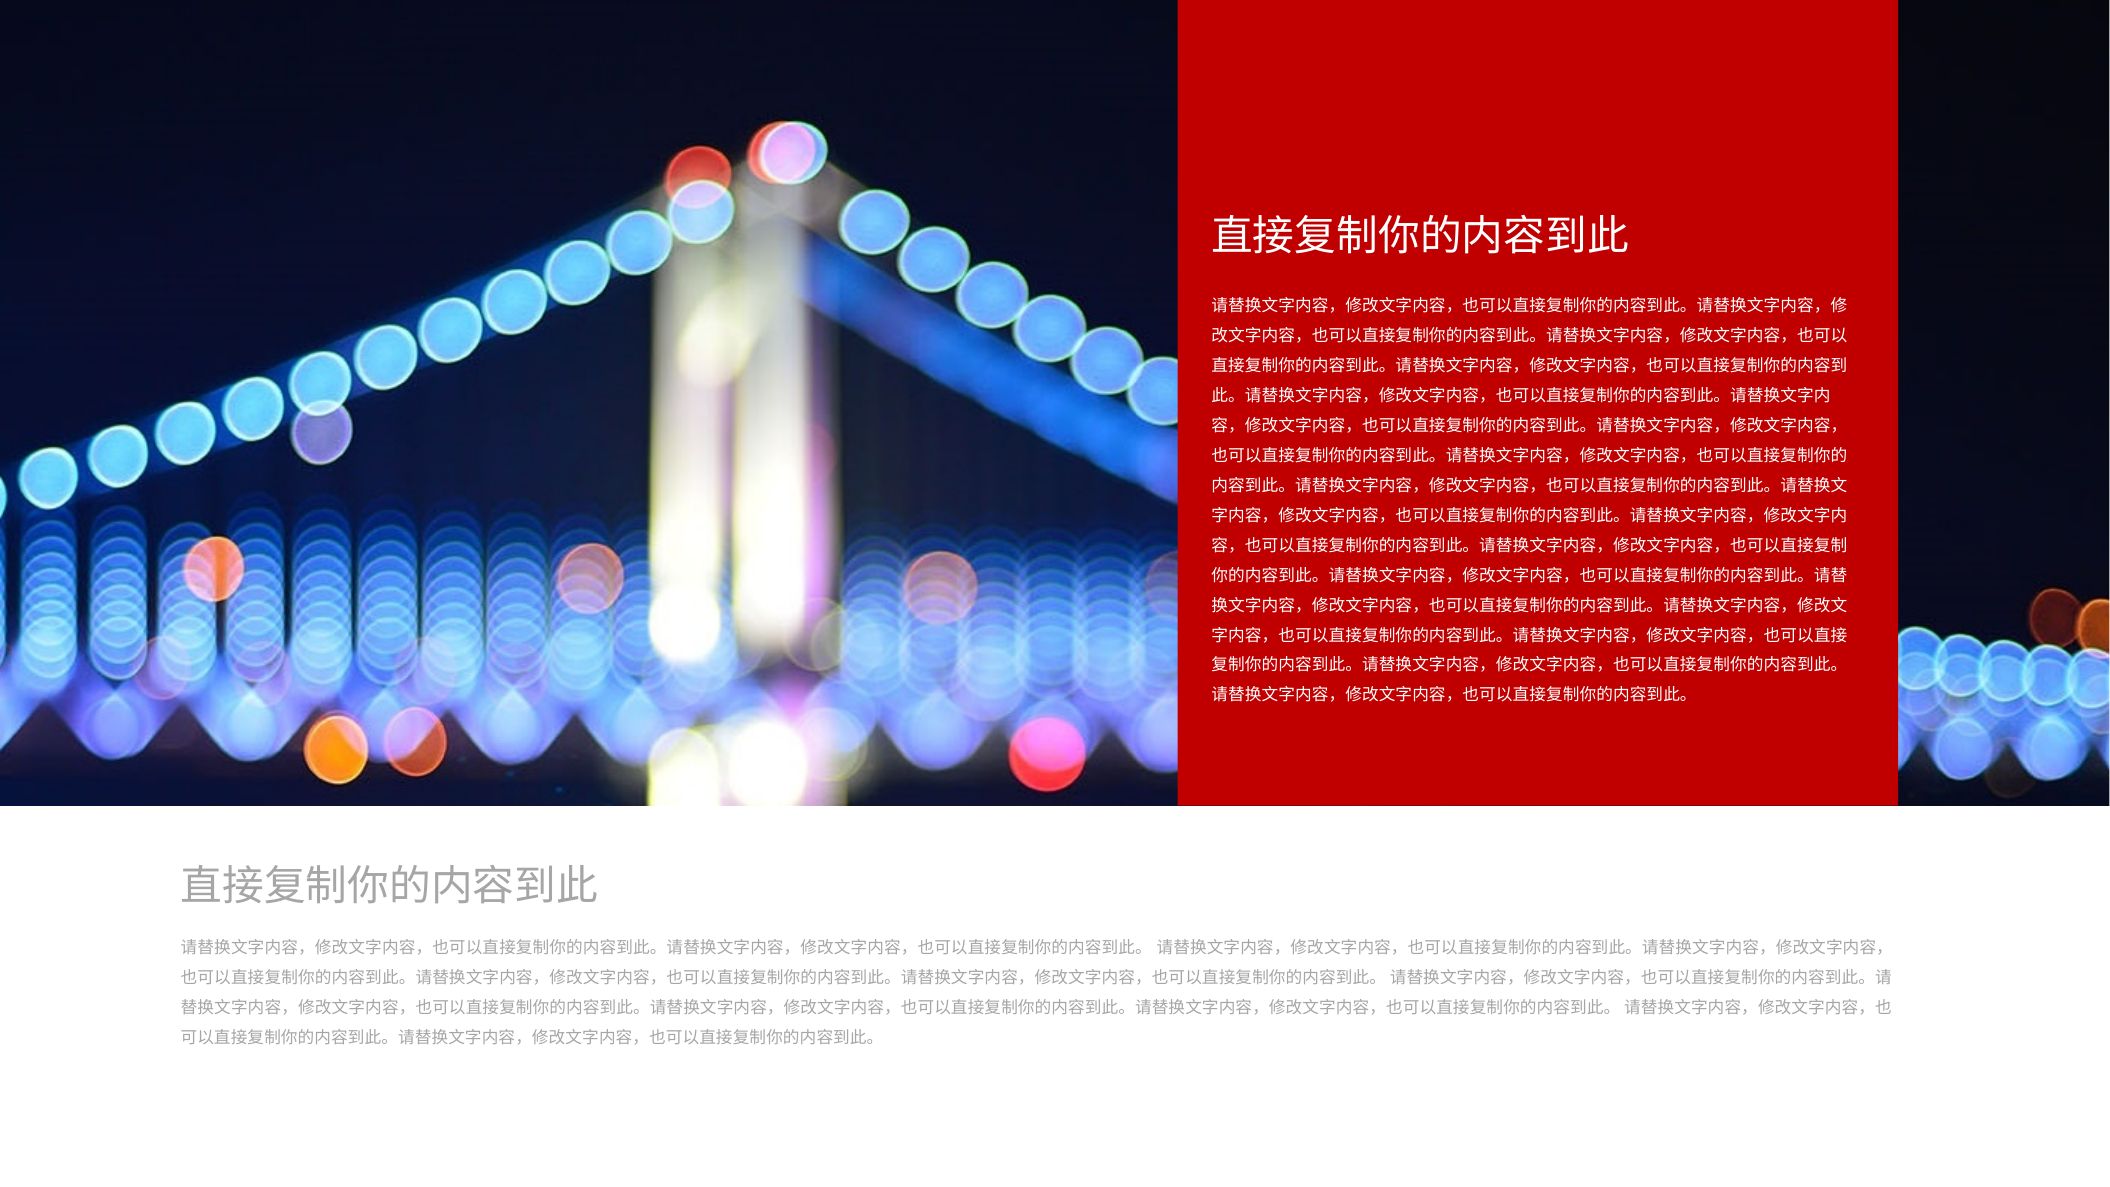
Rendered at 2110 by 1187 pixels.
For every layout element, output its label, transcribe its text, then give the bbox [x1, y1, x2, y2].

text_box [1899, 0, 2110, 807]
text_box 请替换文字内容，修改文字内容，也可以直接复制你的内容到此。请替换文字内容，修改文字内容，也可以直接复制你的内容到此。请替换文字内容，修改文字内容，也可以直接复制你的内容到此。请替换文字内容，修改文字内容，也可以直接复制你的内容到此。请替换文字内容，修改文字内容，也可以直接复制你的内容到此。请替换文字内容，修改文字内容，也可以直接复制你的内容到此。请替换文字内容，修改文字内容，也可以直接复制你的内容到此。请替换文字内容，修改文字内容，也可以直接复制你的内容到此。请替换文字内容，修改文字内容，也可以直接复制你的内容到此。请替换文字内容，修改文字内容，也可以直接复制你的内容到此。请替换文字内容，修改文字内容，也可以直接复制你的内容到此。请替换文字内容，修改文字内容，也可以直接复制你的内容到此。请替换文字内容，修改文字内容，也可以直接复制你的内容到此。请替换文字内容，修改文字内容，也可以直接复制你的内容到此。请替换文字内容，修改文字内容，也可以直接复制你的内容到此。请替换文字内容，修改文字内容，也可以直接复制你的内容到此。请替换文字内容，修改文字内容，也可以直接复制你的内容到此。请替换文字内容，修改文字内容，也可以直接复制你的内容到此。 [1211, 285, 1865, 705]
text_box 直接复制你的内容到此 [180, 858, 618, 909]
text_box [1177, 0, 1899, 807]
text_box 请替换文字内容，修改文字内容，也可以直接复制你的内容到此。请替换文字内容，修改文字内容，也可以直接复制你的内容到此。 请替换文字内容，修改文字内容，也可以直接复制你的内容到此。请替换文字内容，修改文字内容，也可以直接复制你的内容到此。请替换文字内容，修改文字内容，也可以直接复制你的内容到此。请替换文字内容，修改文字内容，也可以直接复制你的内容到此。 请替换文字内容，修改文字内容，也可以直接复制你的内容到此。请替换文字内容，修改文字内容，也可以直接复制你的内容到此。请替换文字内容，修改文字内容，也可以直接复制你的内容到此。请替换文字内容，修改文字内容，也可以直接复制你的内容到此。 请替换文字内容，修改文字内容，也可以直接复制你的内容到此。请替换文字内容，修改文字内容，也可以直接复制你的内容到此。 [180, 927, 1894, 1048]
text_box [0, 0, 1177, 807]
text_box 直接复制你的内容到此 [1211, 208, 1693, 259]
